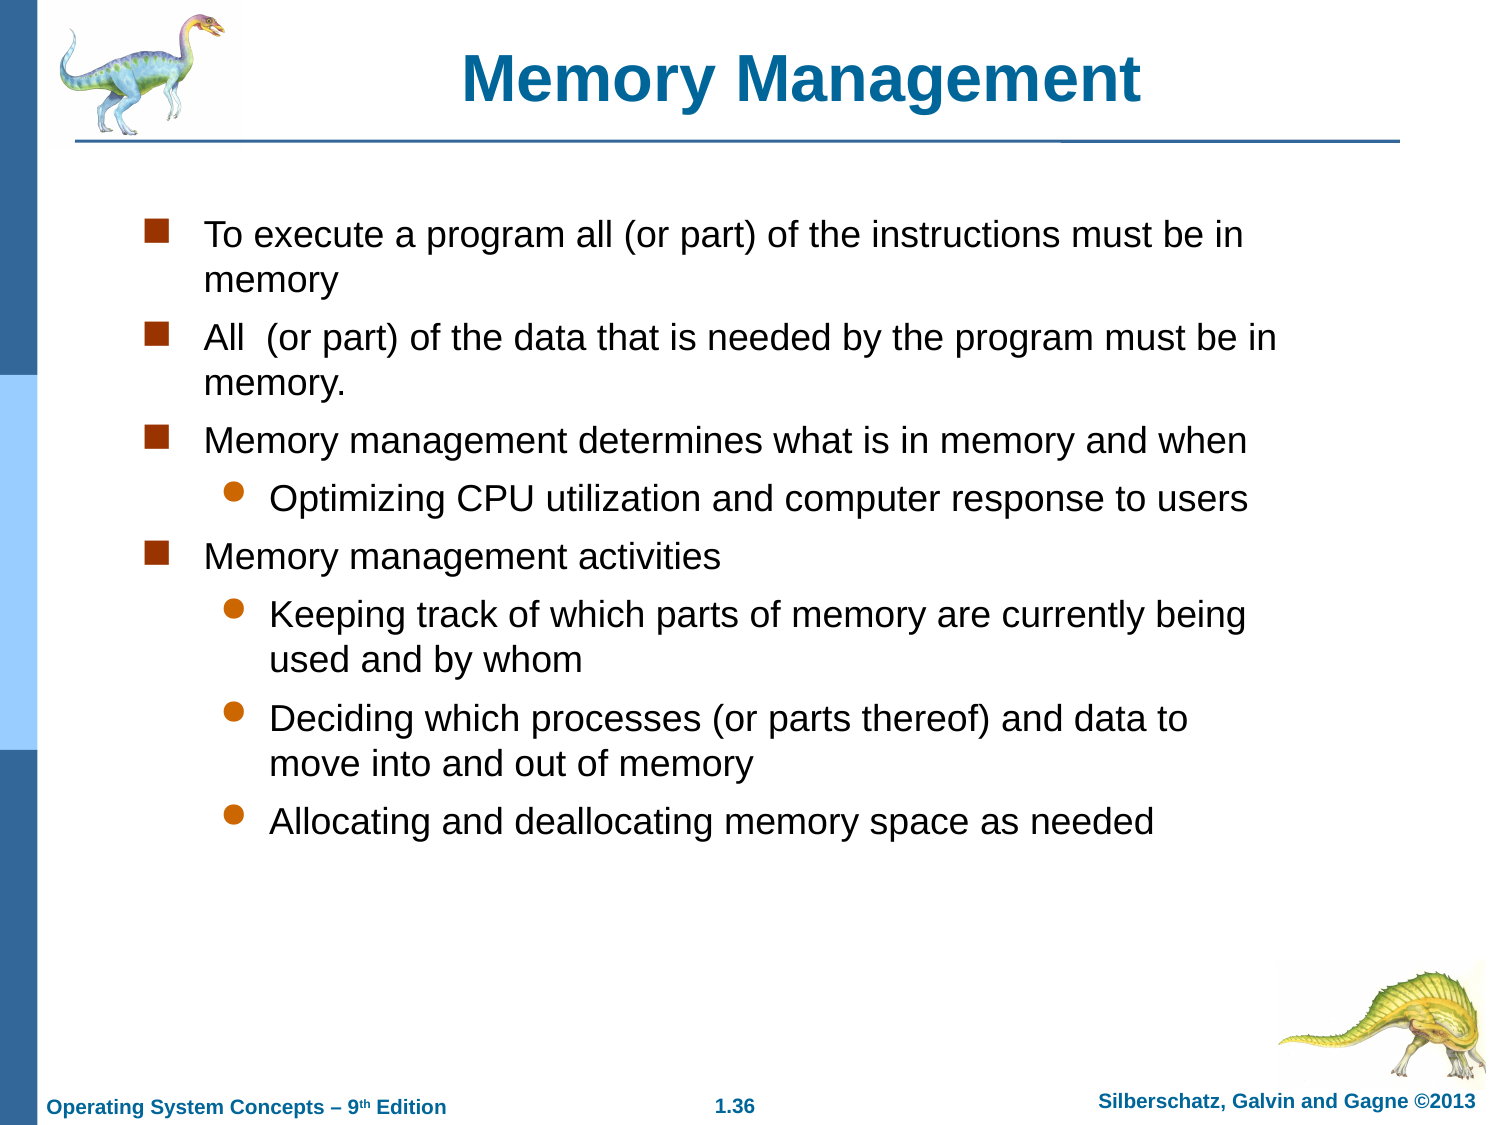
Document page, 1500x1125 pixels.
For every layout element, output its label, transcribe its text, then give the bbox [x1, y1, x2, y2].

title Memory Management [178, 27, 1426, 123]
picture [1275, 959, 1486, 1090]
picture [46, 0, 243, 149]
list To execute a program all (or part) of the instructions must be in memory All (or part) of the data that is needed by the program must be in memory. Memory management determines what is in memory and when Optimizing CPU utilization and computer response to users Memory management activities Keeping track of which parts of memory are currently being used and by whom Deciding which processes (or parts thereof) and data to move into and out of memory Allocating and deallocating memory space as needed [132, 202, 1299, 946]
